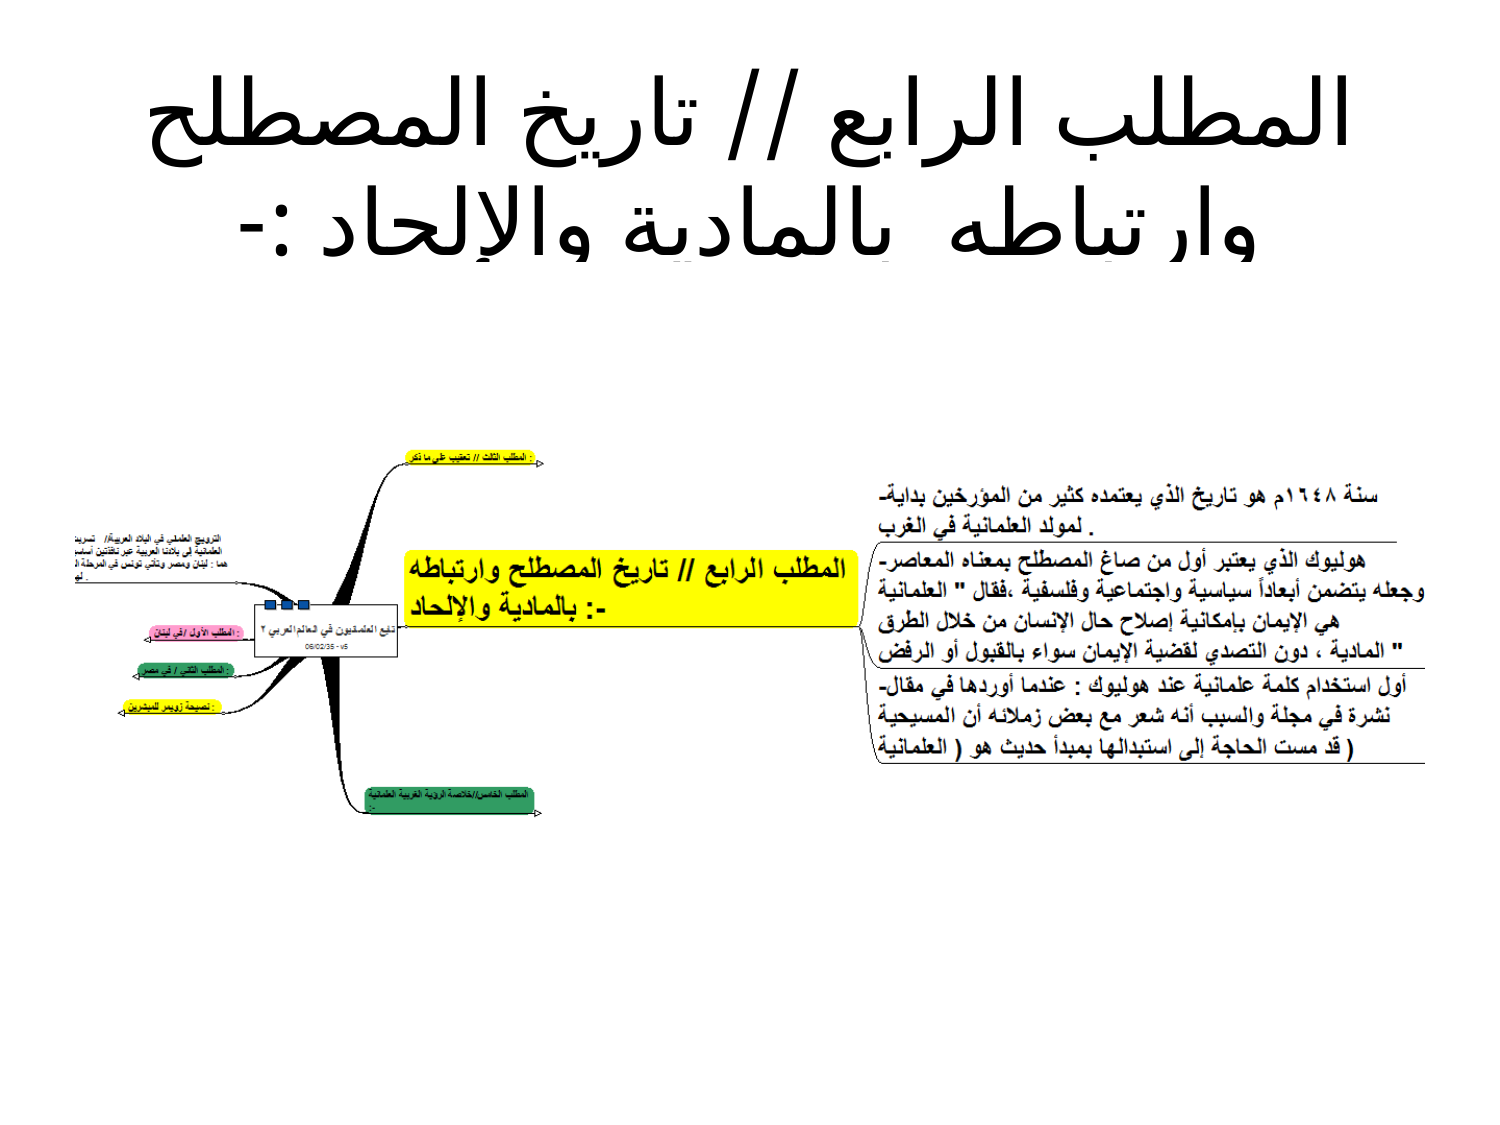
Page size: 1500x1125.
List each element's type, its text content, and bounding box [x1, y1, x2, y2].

picture [74, 262, 1426, 1005]
title المطلب الرابع // تاريخ المصطلح وارتباطه بالمادية والإلحاد :- [75, 46, 1425, 262]
